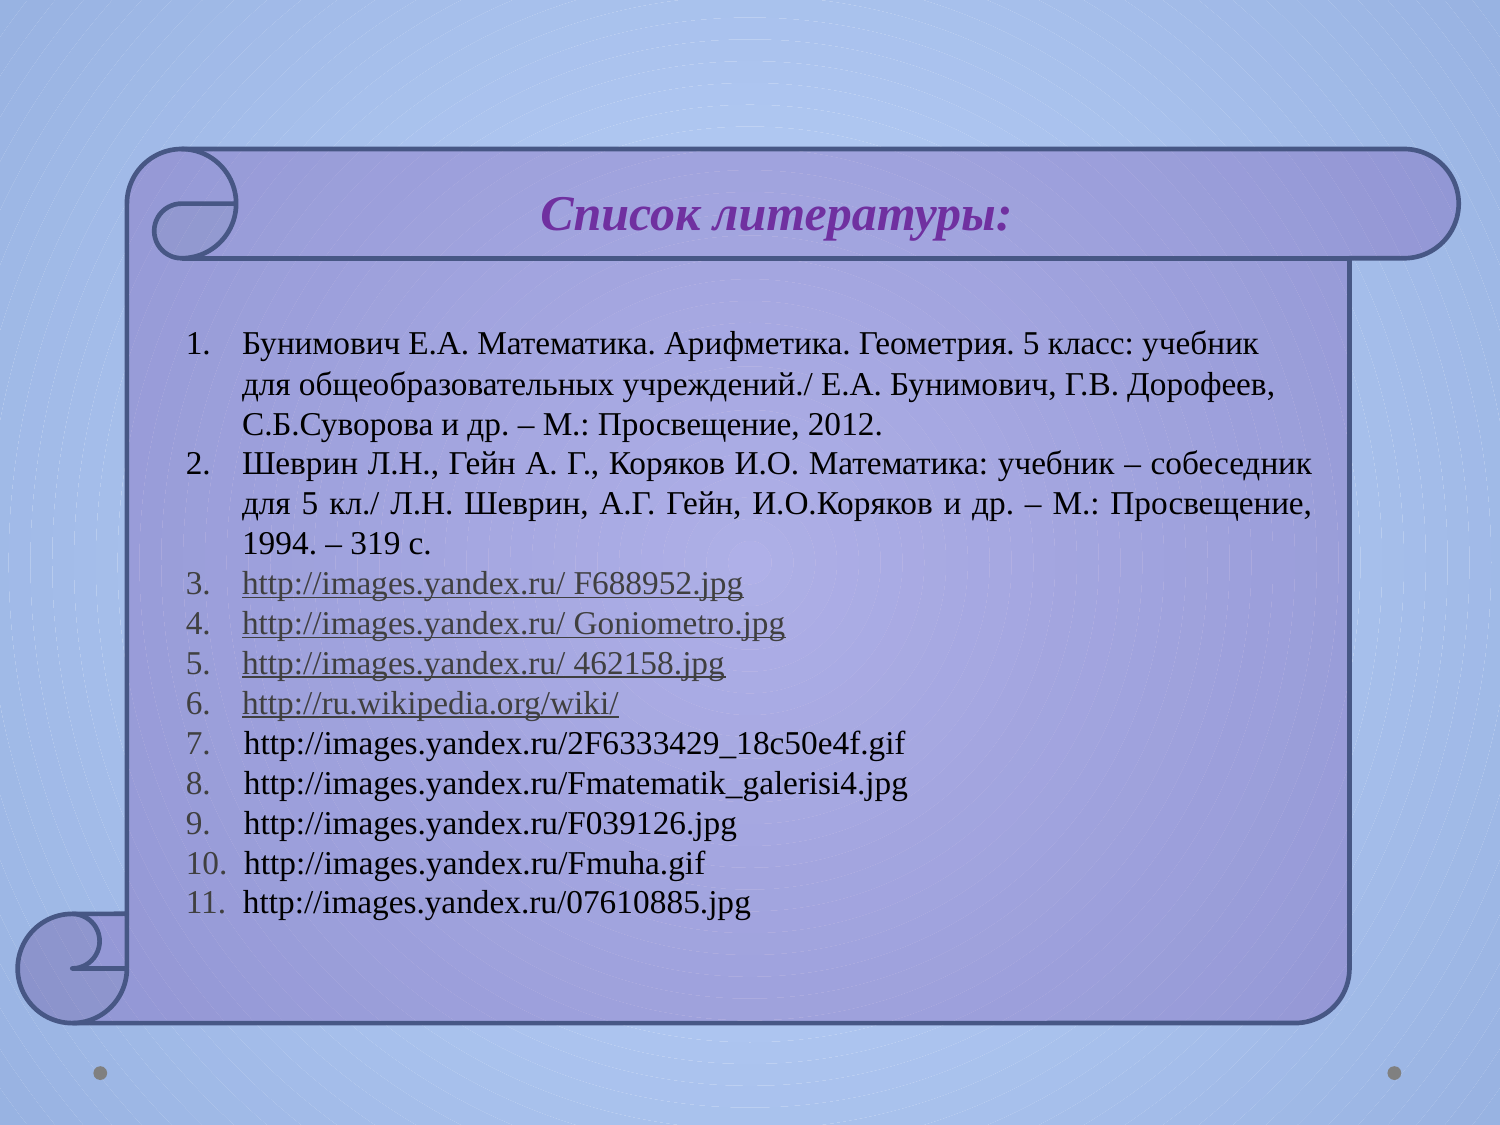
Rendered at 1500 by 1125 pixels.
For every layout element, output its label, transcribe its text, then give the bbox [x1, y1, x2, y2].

text_box [15, 146, 1462, 1026]
text_box Бунимович Е.А. Математика. Арифметика. Геометрия. 5 класс: учебник для общеобразовательных учреждений./ Е.А. Бунимович, Г.В. Дорофеев, С.Б.Суворова и др. – М.: Просвещение, 2012. Шеврин Л.Н., Гейн А. Г., Коряков И.О. Математика: учебник – собеседник для 5 кл./ Л.Н. Шеврин, А.Г. Гейн, И.О.Коряков и др. – М.: Просвещение, 1994. – 319 с. http://images.yandex.ru/ F688952.jpg http://images.yandex.ru/ Goniometro.jpg http://images.yandex.ru/ 462158.jpg http://ru.wikipedia.org/wiki/ 7. http://images.yandex.ru/2F6333429_18c50e4f.gif 8. http://images.yandex.ru/Fmatematik_galerisi4.jpg 9. http://images.yandex.ru/F039126.jpg 10. http://images.yandex.ru/Fmuha.gif 11. http://images.yandex.ru/07610885.jpg [171, 314, 1329, 928]
